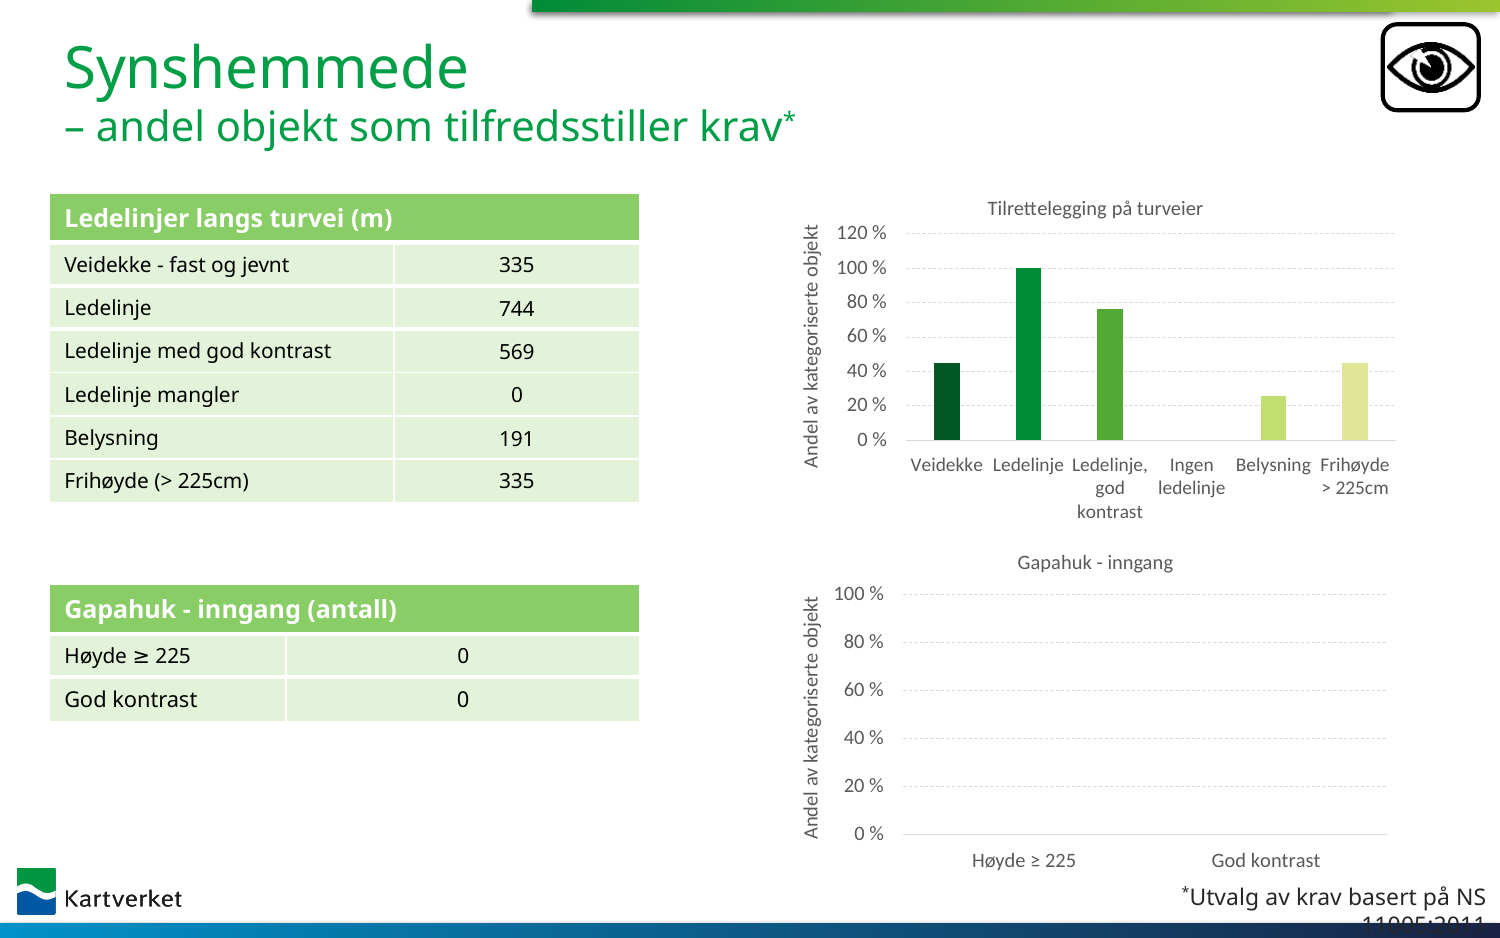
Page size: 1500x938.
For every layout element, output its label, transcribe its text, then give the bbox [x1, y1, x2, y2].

table_cell 335 [395, 245, 639, 284]
table_cell Ledelinje [50, 288, 393, 327]
table_cell 191 [395, 417, 639, 458]
table_cell God kontrast [50, 679, 285, 721]
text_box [1382, 24, 1480, 111]
table_cell Høyde ≥ 225 [50, 636, 285, 675]
table_cell 0 [395, 373, 639, 415]
table_cell Ledelinje med god kontrast [50, 331, 393, 372]
table_cell 569 [395, 331, 639, 372]
table_header Gapahuk - inngang (antall) [50, 585, 639, 632]
table_cell Belysning [50, 417, 393, 458]
table_cell Frihøyde (> 225cm) [50, 460, 393, 502]
text_box *Utvalg av krav basert på NS 11005:2011 [1068, 873, 1500, 938]
table_cell 0 [287, 636, 639, 675]
table_cell 744 [395, 288, 639, 327]
table_cell 0 [287, 679, 639, 721]
table_header Ledelinjer langs turvei (m) [50, 194, 639, 240]
table_cell Ledelinje mangler [50, 373, 393, 415]
picture [791, 187, 1400, 526]
picture [791, 541, 1400, 880]
text_box Synshemmede – andel objekt som tilfredsstiller krav* [49, 24, 1431, 158]
table_cell 335 [395, 460, 639, 502]
table_cell Veidekke - fast og jevnt [50, 245, 393, 284]
